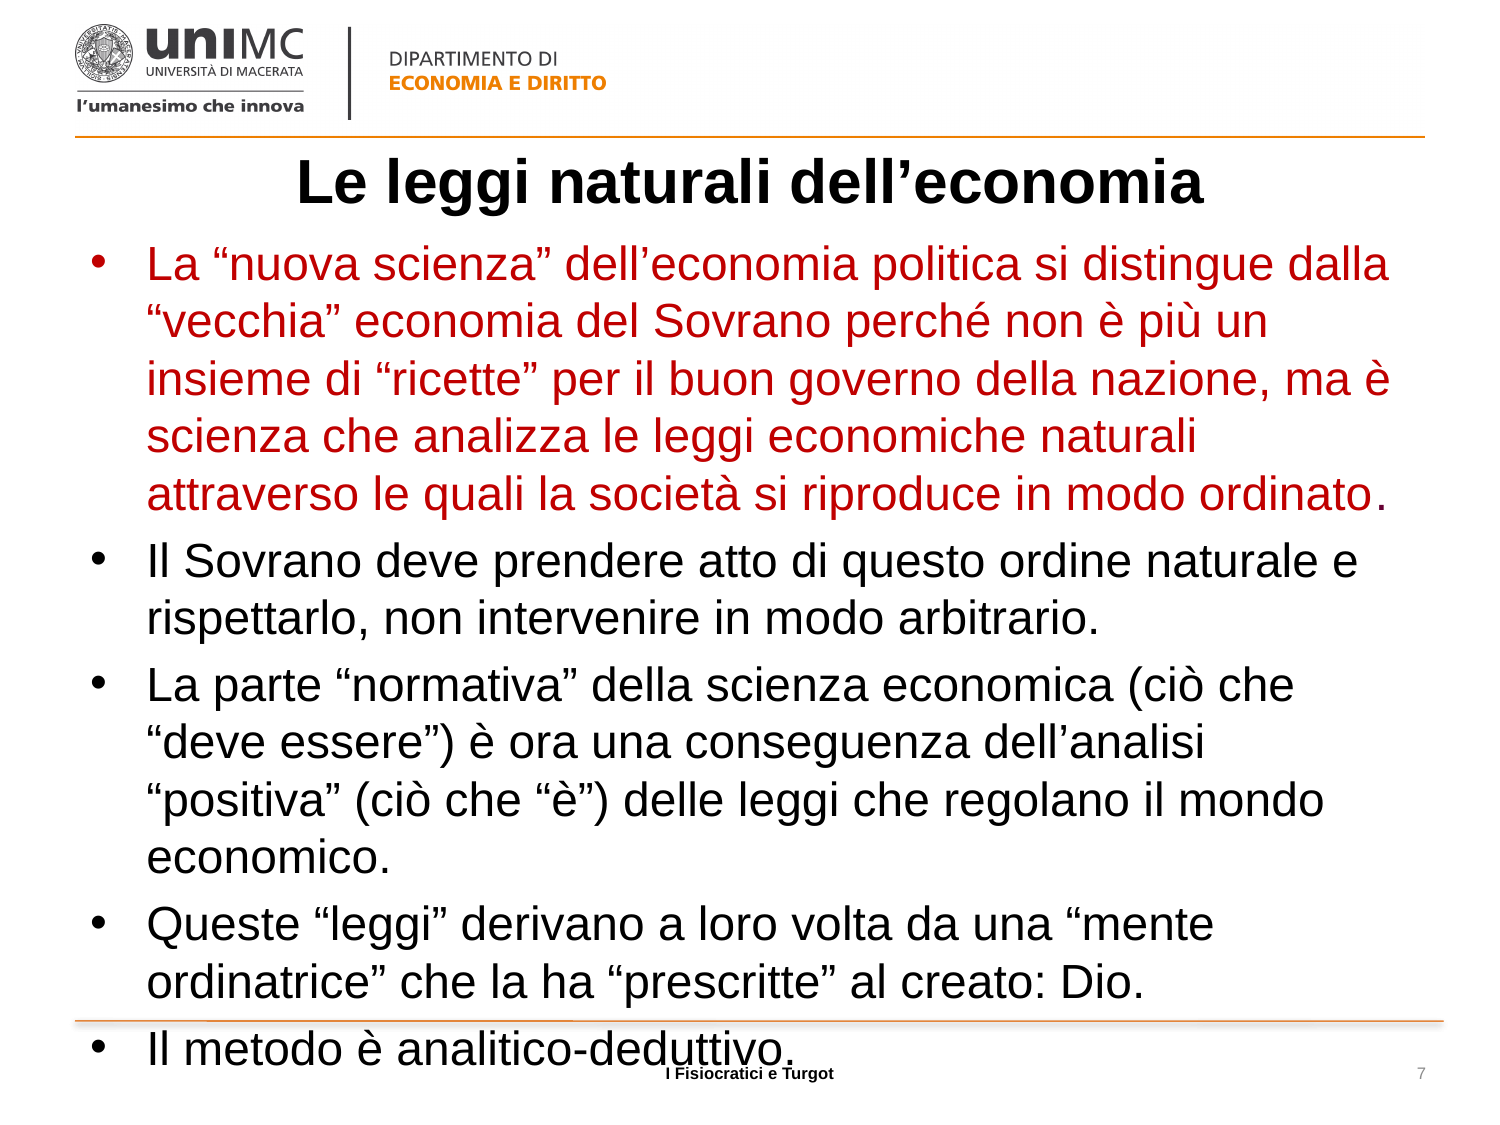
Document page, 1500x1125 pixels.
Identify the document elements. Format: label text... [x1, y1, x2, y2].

picture [75, 24, 1425, 133]
list La “nuova scienza” dell’economia politica si distingue dalla “vecchia” economia del Sovrano perché non è più un insieme di “ricette” per il buon governo della nazione, ma è scienza che analizza le leggi economiche naturali attraverso le quali la società si riproduce in modo ordinato. Il Sovrano deve prendere atto di questo ordine naturale e rispettarlo, non intervenire in modo arbitrario. La parte “normativa” della scienza economica (ciò che “deve essere”) è ora una conseguenza dell’analisi “positiva” (ciò che “è”) delle leggi che regolano il mondo economico. Queste “leggi” derivano a loro volta da una “mente ordinatrice” che la ha “prescritte” al creato: Dio. Il metodo è analitico-deduttivo. [75, 224, 1425, 1016]
footer I Fisiocratici e Turgot [512, 1042, 988, 1103]
title Le leggi naturali dell’economia [75, 133, 1425, 224]
slide_number 7 [1091, 1042, 1442, 1103]
